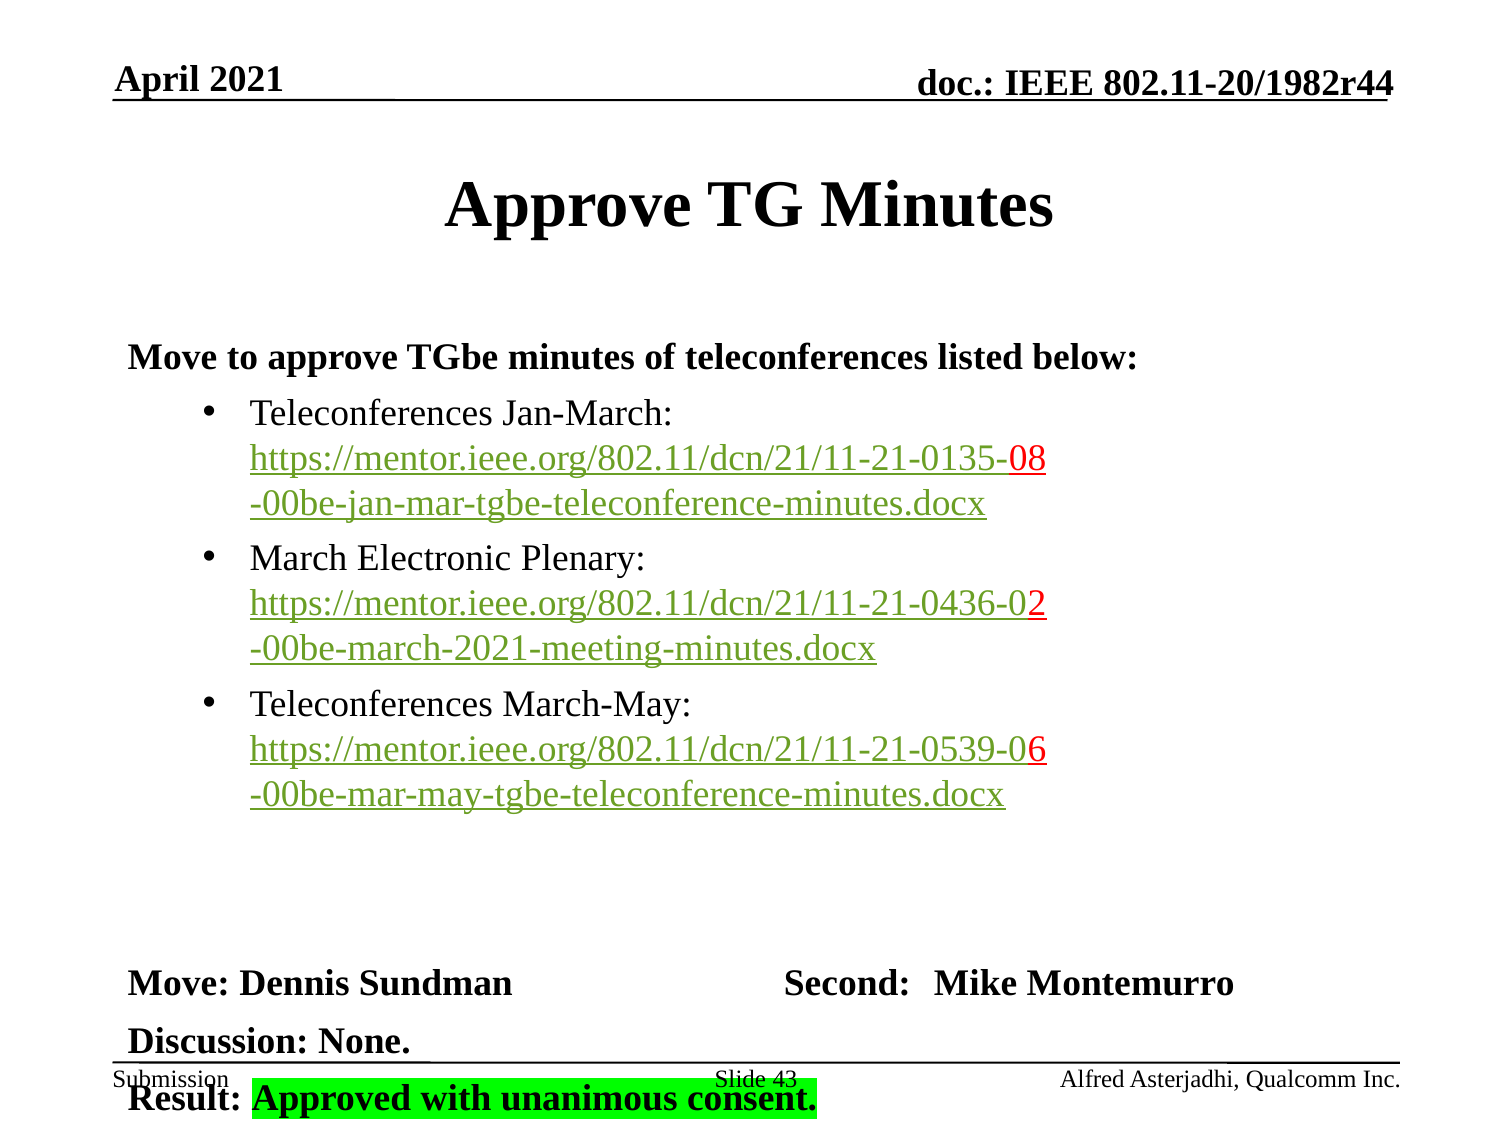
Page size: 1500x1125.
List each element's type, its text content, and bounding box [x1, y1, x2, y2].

footer Alfred Asterjadhi, Qualcomm Inc. [878, 1061, 1402, 1093]
slide_number Slide 43 [712, 1061, 800, 1123]
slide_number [114, 54, 423, 100]
list Move to approve TGbe minutes of teleconferences listed below: Teleconferences Jan-March: https://mentor.ieee.org/802.11/dcn/21/11-21-0135-08-00be-jan-mar-tgbe-teleconference-minutes.docx March Electronic Plenary: https://mentor.ieee.org/802.11/dcn/21/11-21-0436-02-00be-march-2021-meeting-minutes.docx Teleconferences March-May: https://mentor.ieee.org/802.11/dcn/21/11-21-0539-06-00be-mar-may-tgbe-teleconference-minutes.docx Move: Dennis Sundman Second: Mike Montemurro Discussion: None. Result: Approved with unanimous consent. [112, 324, 1388, 1000]
title Approve TG Minutes [112, 112, 1388, 288]
